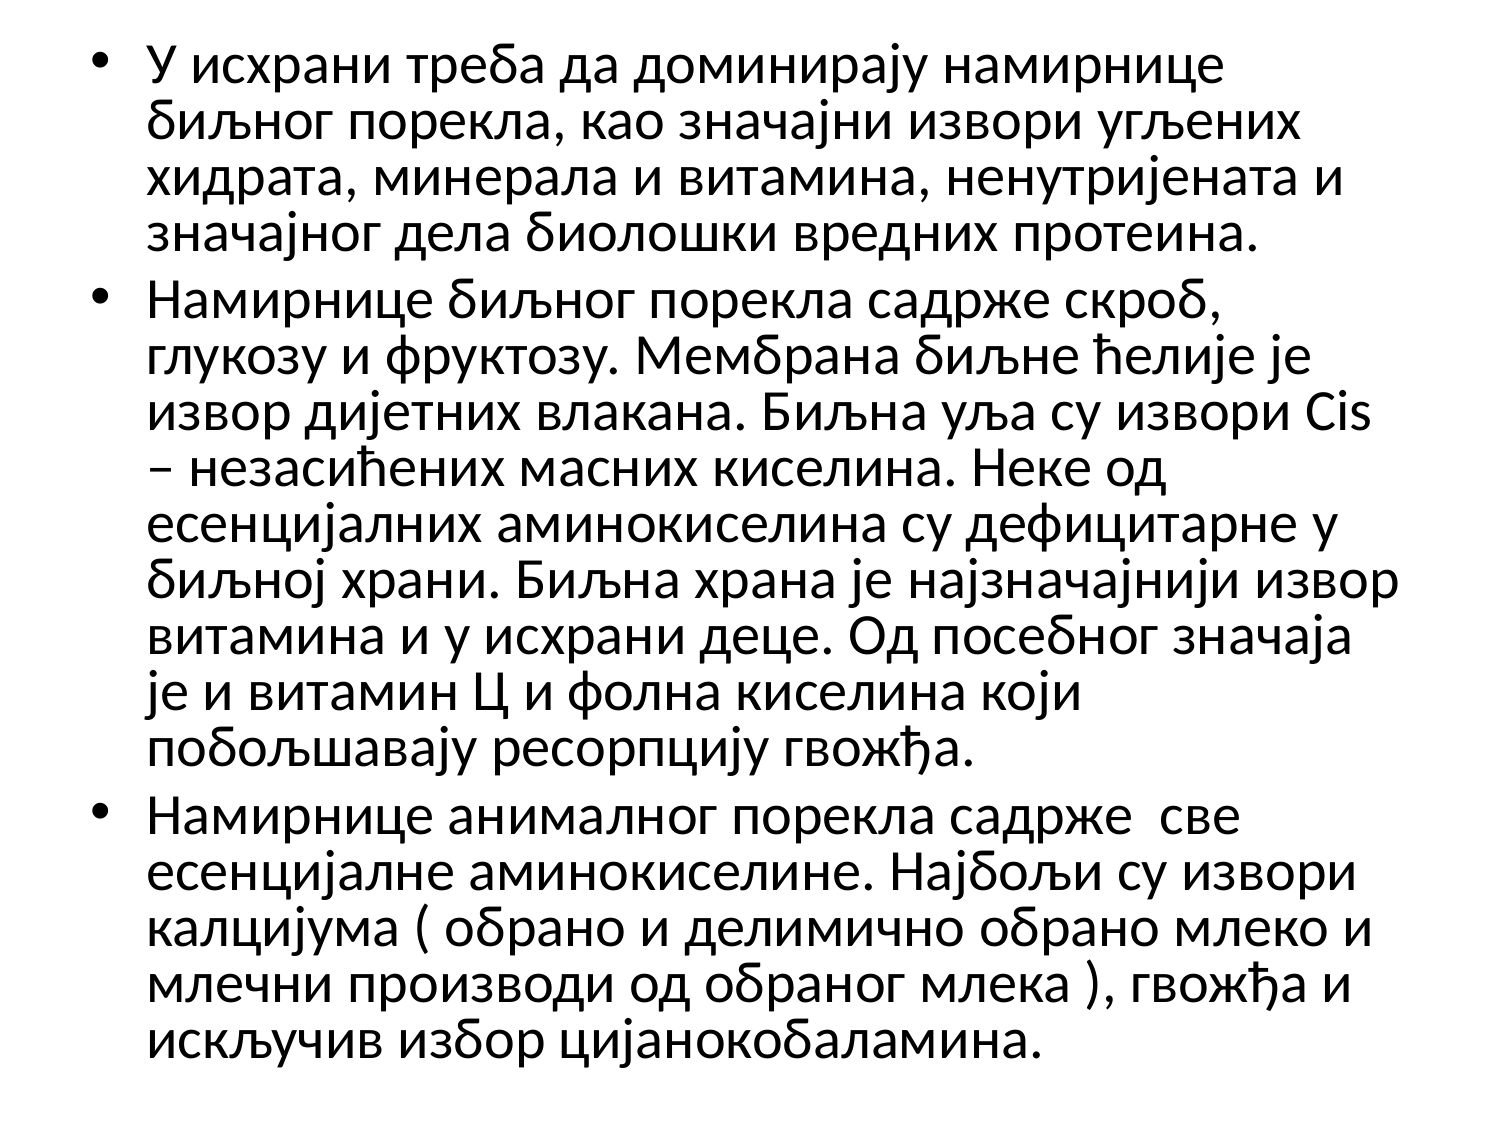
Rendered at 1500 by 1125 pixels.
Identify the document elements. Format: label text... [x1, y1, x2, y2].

list У исхрани треба да доминирају намирнице биљног порекла, као значајни извори угљених хидрата, минерала и витамина, ненутријената и значајног дела биолошки вредних протеина. Намирнице биљног порекла садрже скроб, глукозу и фруктозу. Мембрана биљне ћелије је извор дијетних влакана. Биљнa уља су извори Cis – незасићених масних киселина. Неке од есенцијалних аминокиселина су дефицитарне у биљној храни. Биљнa храна је најзначајнији извор витамина и у исхрани деце. Од посебног значаја је и витамин Ц и фолна киселина који побољшавају ресорпцију гвожђа. Намирнице анималног порекла садрже све есенцијалне аминокиселине. Наjбољи су извори калцијума ( обрано и делимично обрано млеко и млечни производи од обраног млека ), гвожђа и искључив избор цијанокобаламина. [75, 30, 1425, 1005]
